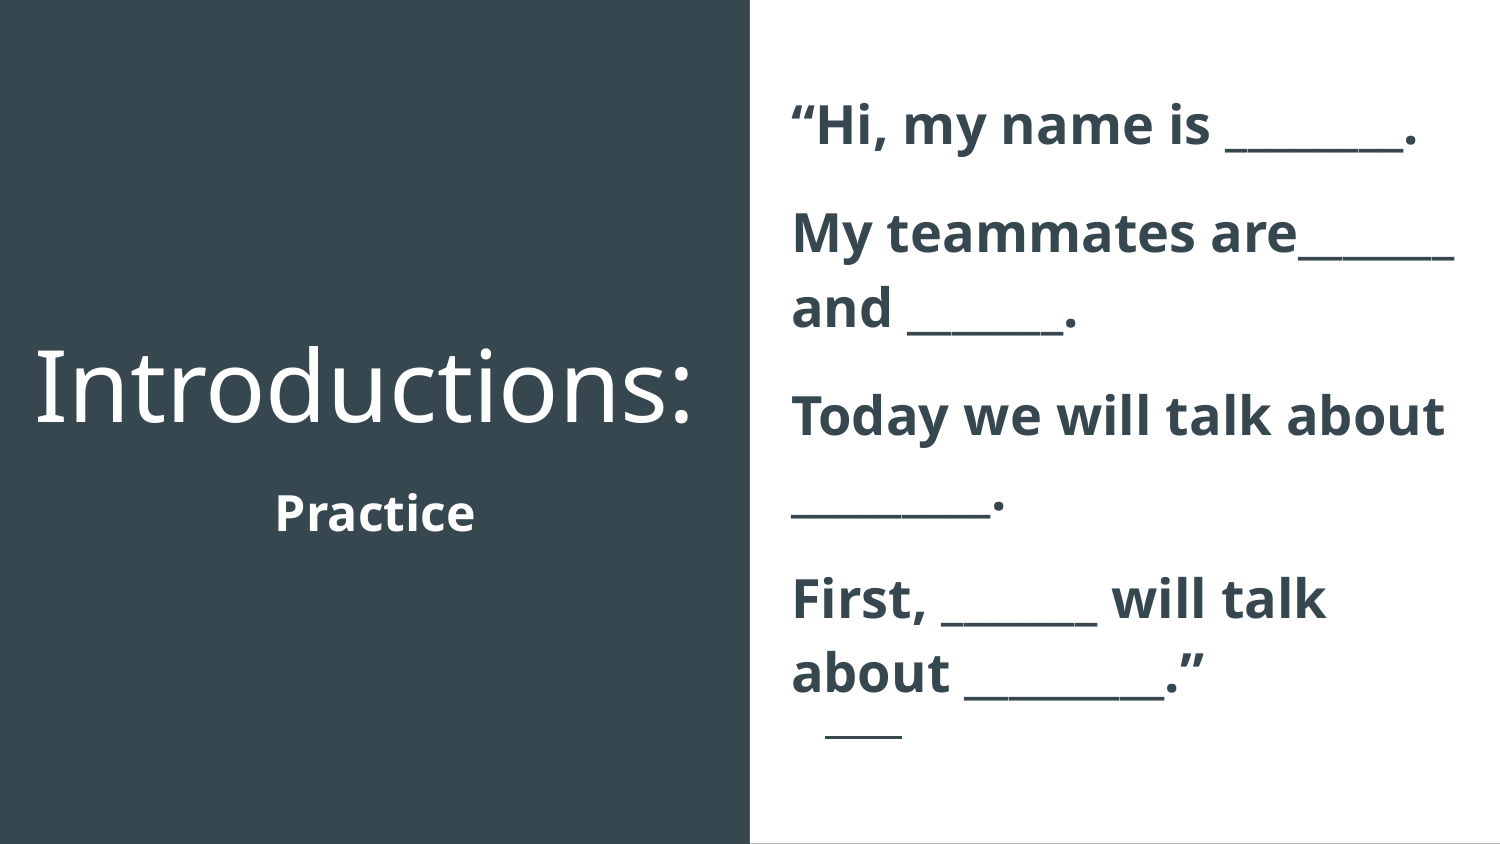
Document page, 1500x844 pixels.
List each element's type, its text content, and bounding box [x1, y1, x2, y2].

subtitle Practice [43, 466, 708, 688]
title Introductions: [0, 181, 731, 458]
list “Hi, my name is ________. My teammates are_______ and _______. Today we will talk about _________. First, _______ will talk about _________.” [776, 15, 1472, 779]
